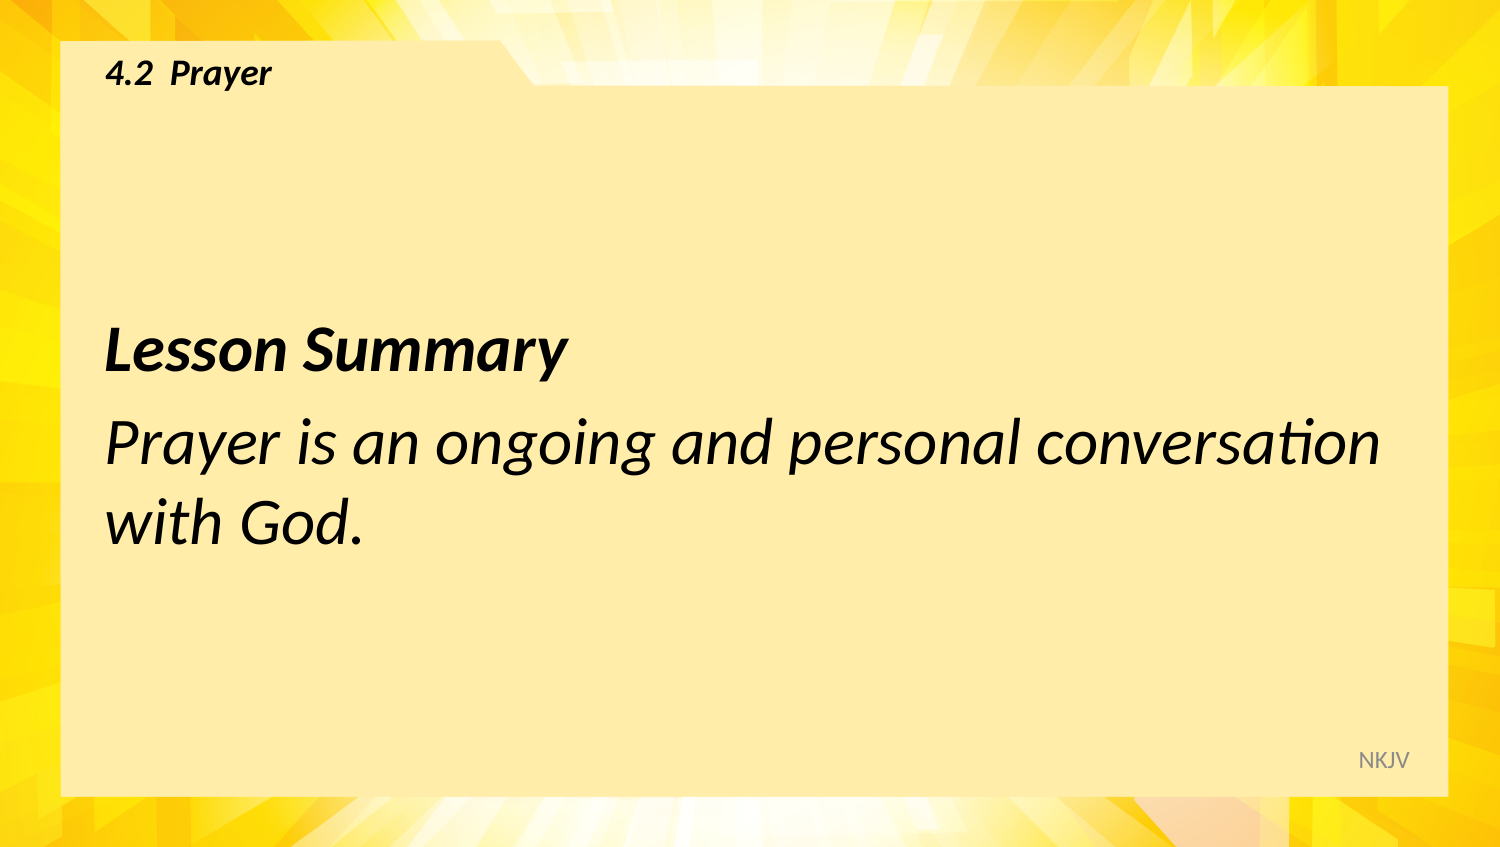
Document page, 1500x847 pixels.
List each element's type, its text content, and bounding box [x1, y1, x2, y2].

title 4.2 Prayer [89, 33, 1420, 108]
list Lesson Summary Prayer is an ongoing and personal conversation with God. [89, 141, 1403, 722]
footer NKJV [950, 736, 1425, 782]
picture [0, 0, 1500, 847]
